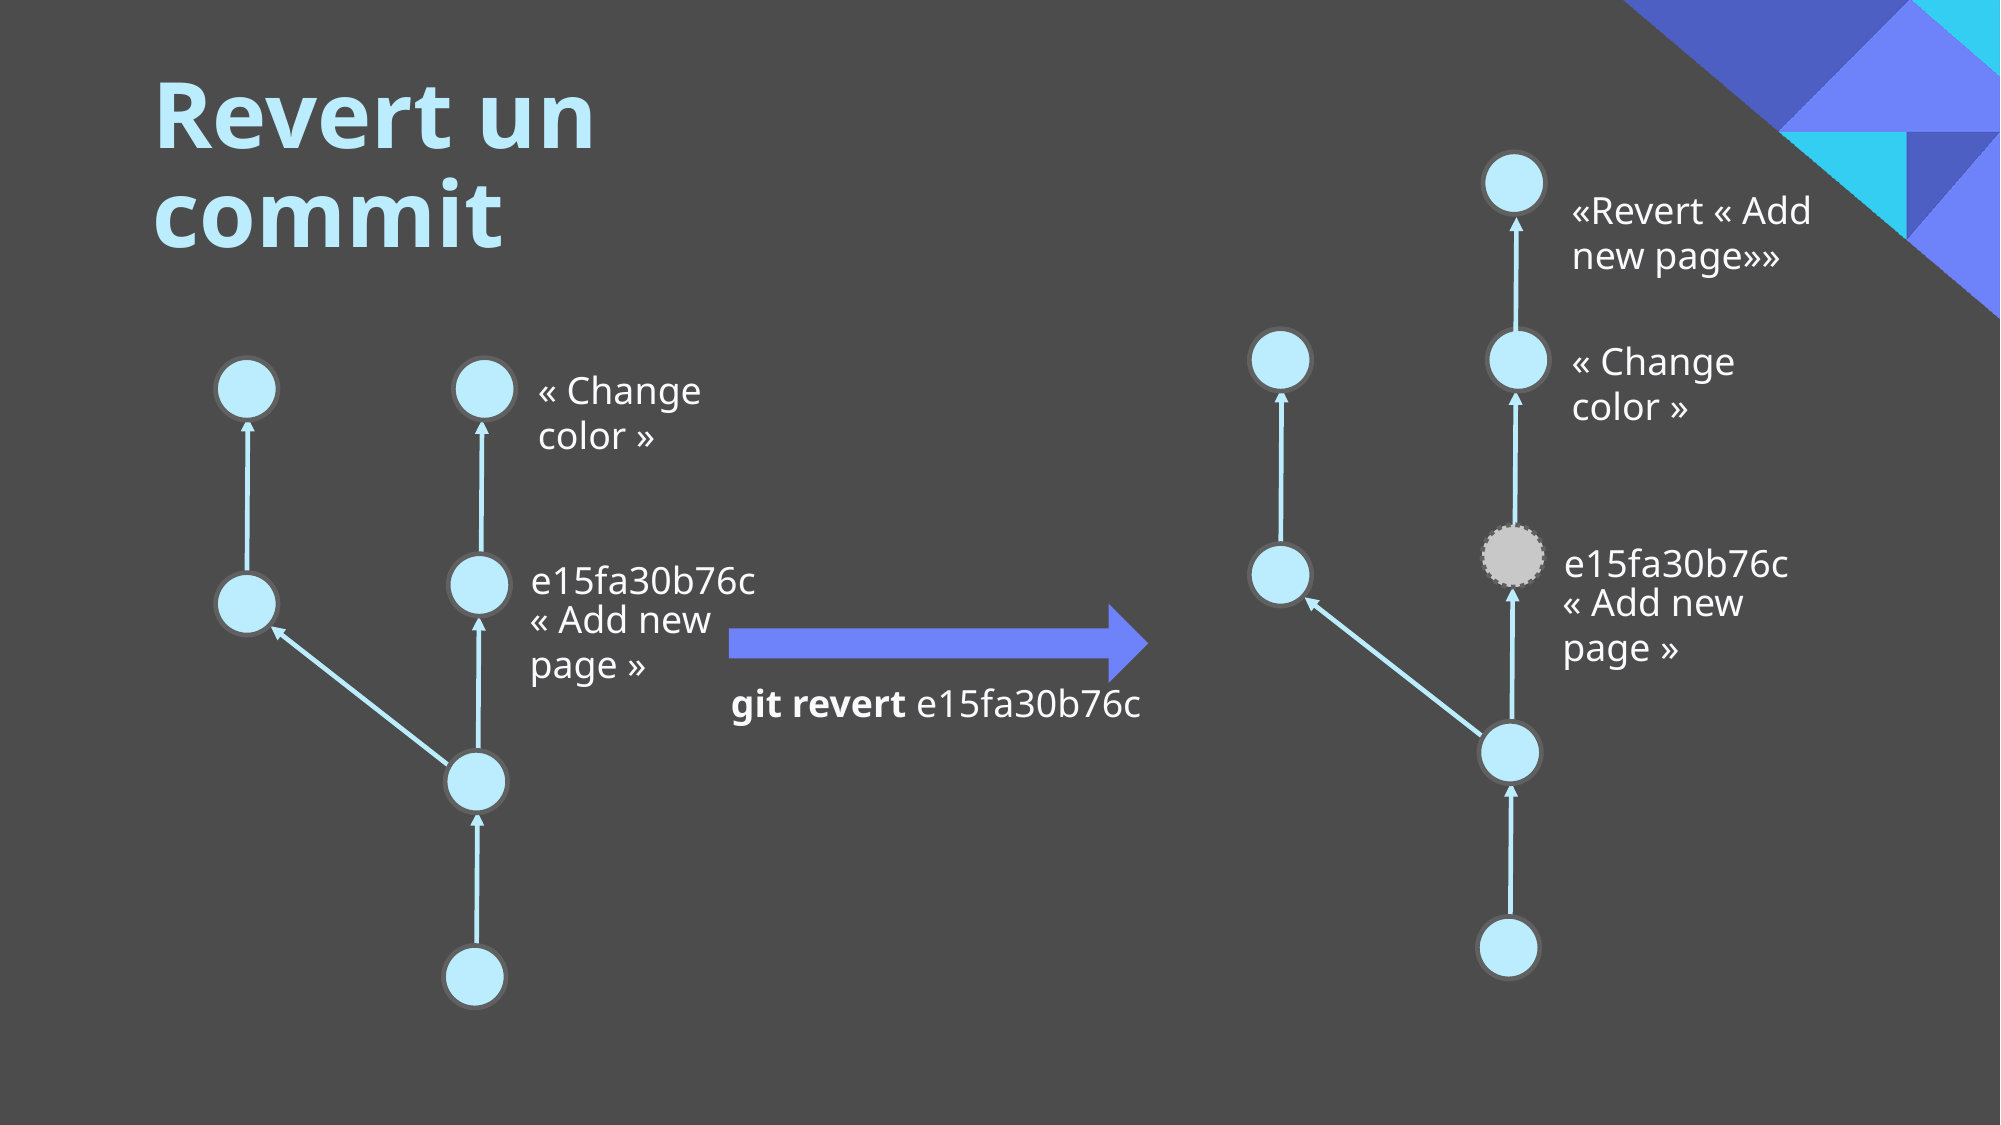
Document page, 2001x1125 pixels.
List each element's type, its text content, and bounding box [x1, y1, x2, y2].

text_box [800, 601, 1150, 672]
text_box « Change color » [523, 359, 829, 464]
text_box e15fa30b76c [519, 549, 777, 610]
text_box «Revert « Add new page»» [1556, 179, 1842, 285]
text_box « Add new page » [1554, 571, 1833, 676]
text_box « Add new page » [519, 588, 800, 694]
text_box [215, 357, 516, 1008]
picture [1622, 0, 2000, 319]
title Revert un commit [137, 59, 905, 278]
text_box git revert e15fa30b76c [597, 672, 1244, 733]
text_box e15fa30b76c [1554, 532, 1810, 593]
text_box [1249, 328, 1550, 979]
text_box [1481, 150, 1547, 216]
text_box « Change color » [1556, 330, 1863, 435]
